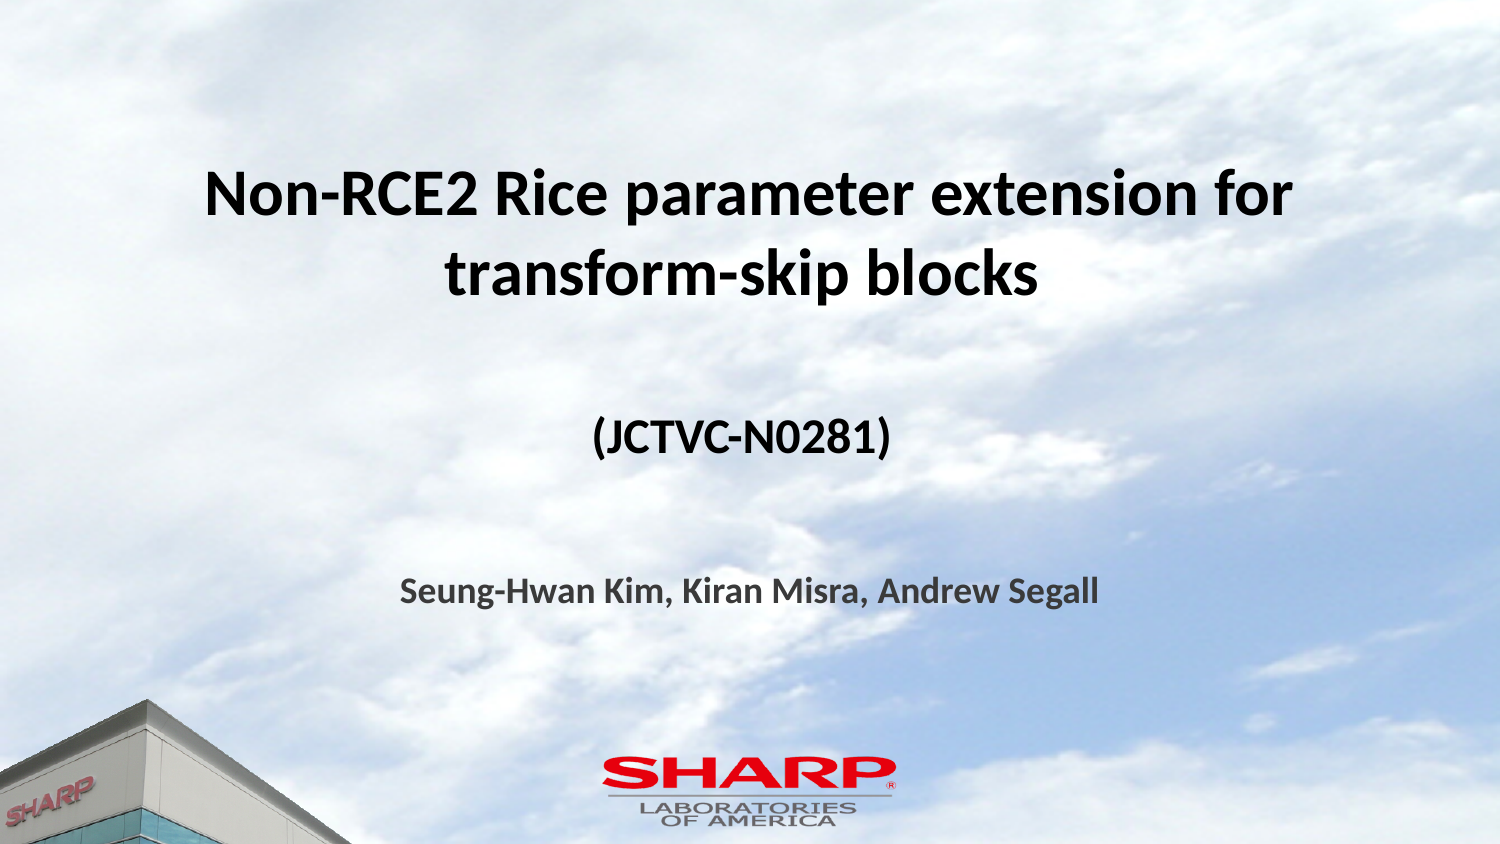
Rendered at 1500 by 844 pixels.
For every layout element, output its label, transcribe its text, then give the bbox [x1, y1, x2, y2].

picture [0, 0, 1500, 844]
list (JCTVC-N0281) [62, 396, 1422, 550]
title Non-RCE2 Rice parameter extension for transform-skip blocks [72, 138, 1428, 320]
subtitle Seung-Hwan Kim, Kiran Misra, Andrew Segall [312, 559, 1189, 736]
